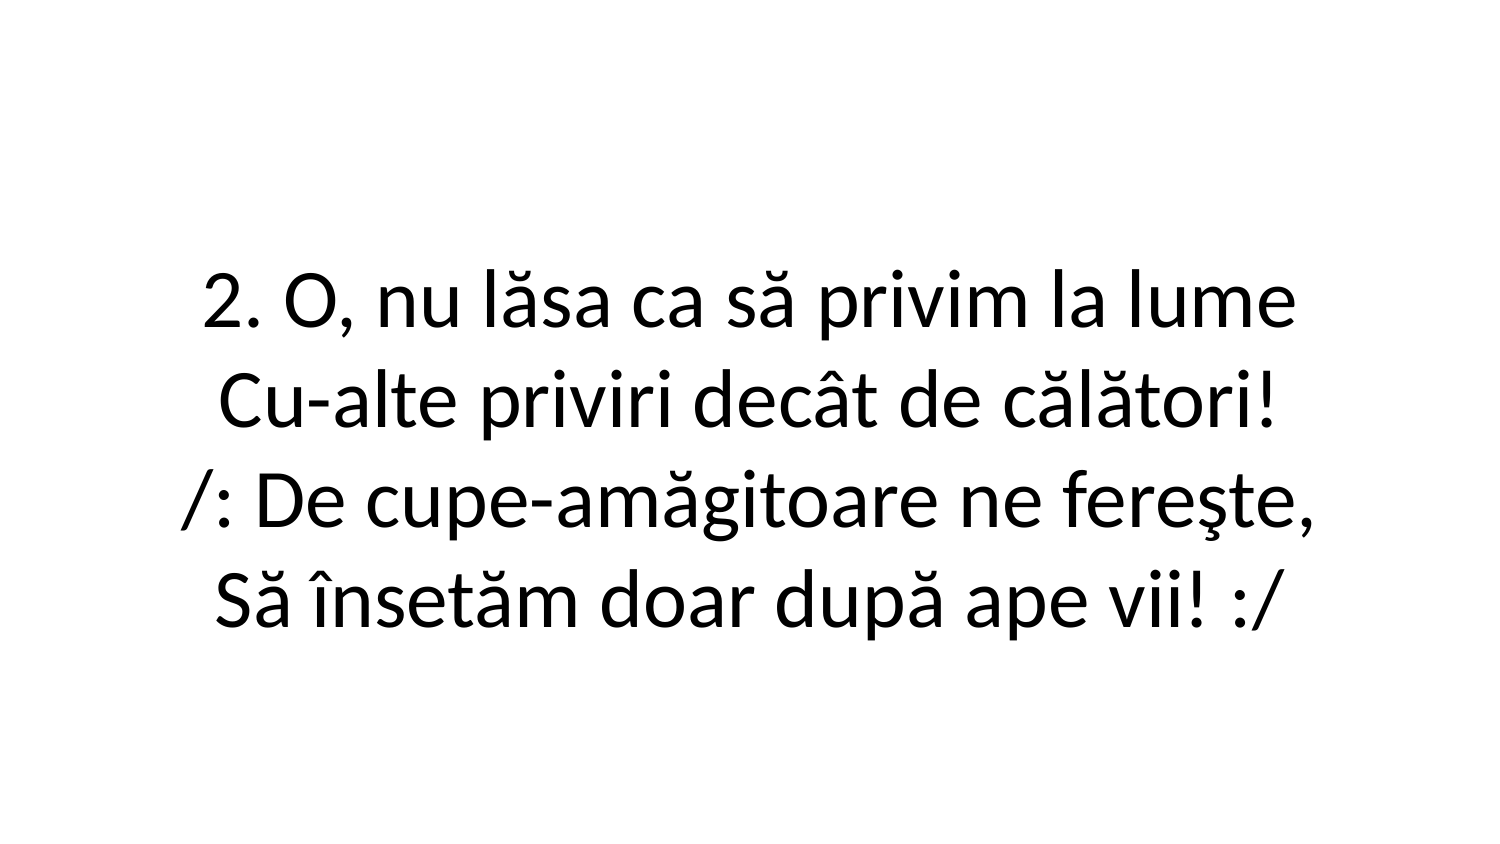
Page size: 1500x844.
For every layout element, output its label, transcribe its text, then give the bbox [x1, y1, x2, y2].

text_box 2. O, nu lăsa ca să privim la lume Cu-alte priviri decât de călători! /: De cupe-amăgitoare ne fereşte, Să însetăm doar după ape vii! :/ [166, 192, 1334, 652]
